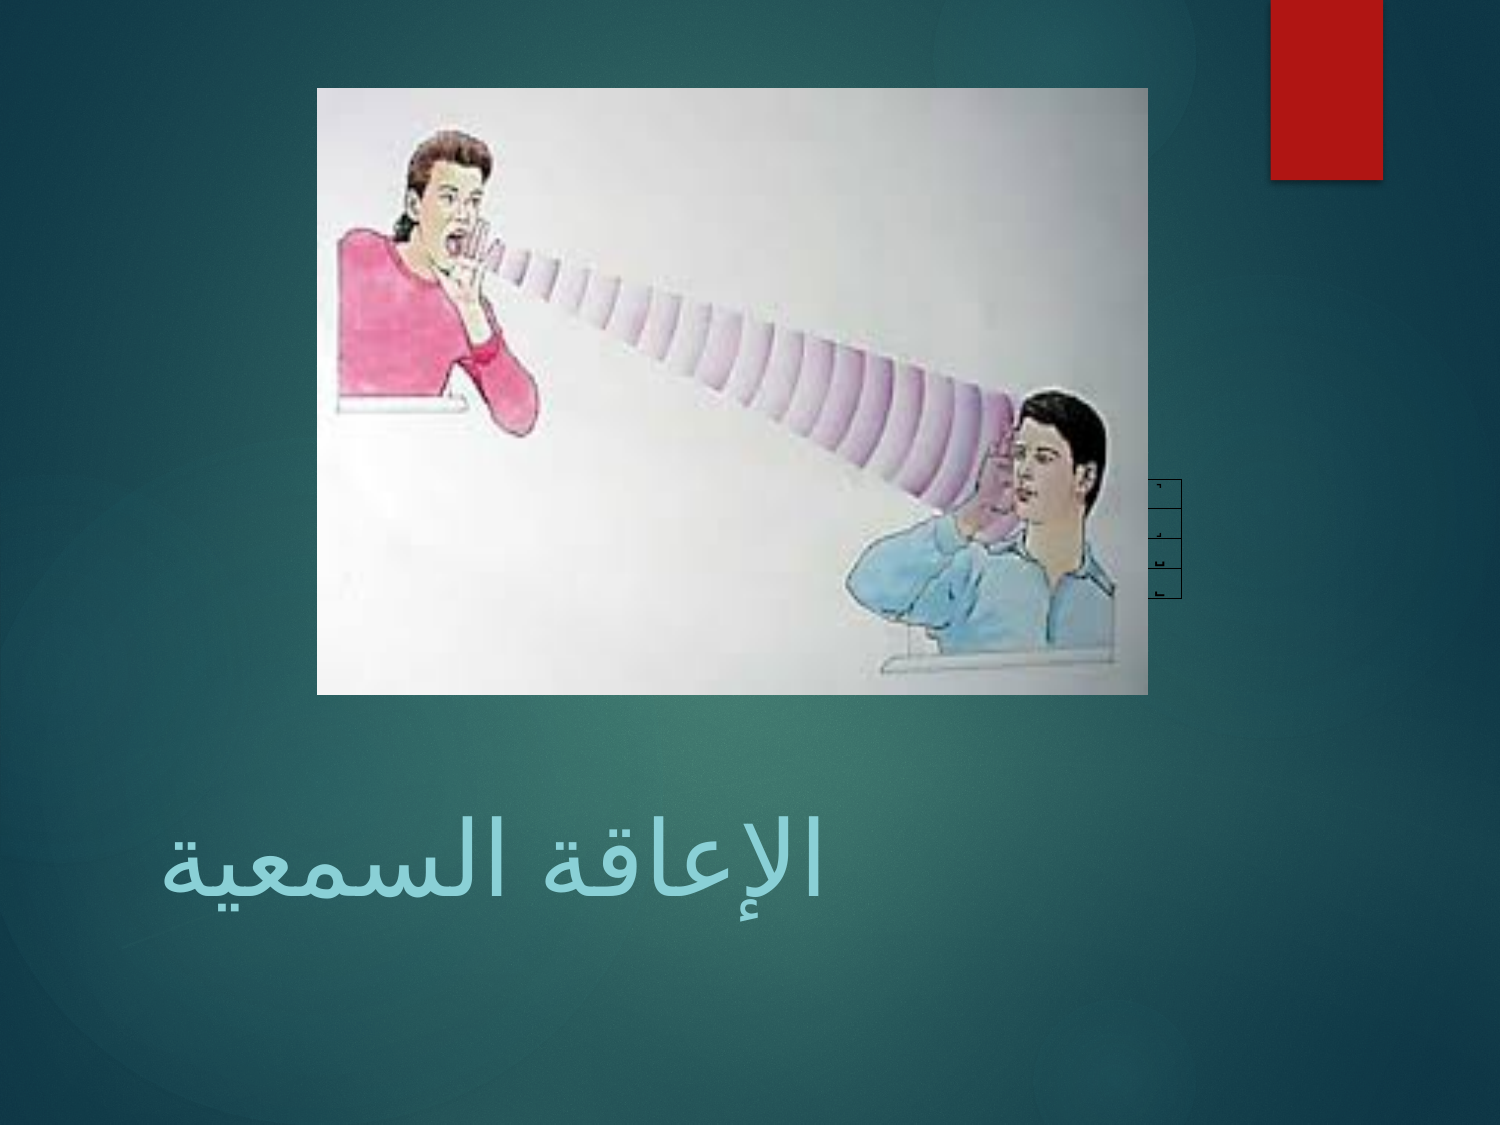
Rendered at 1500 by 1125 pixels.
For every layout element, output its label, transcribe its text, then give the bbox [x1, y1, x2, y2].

subtitle الإعاقة السمعية [142, 783, 1229, 925]
picture [316, 88, 1183, 695]
